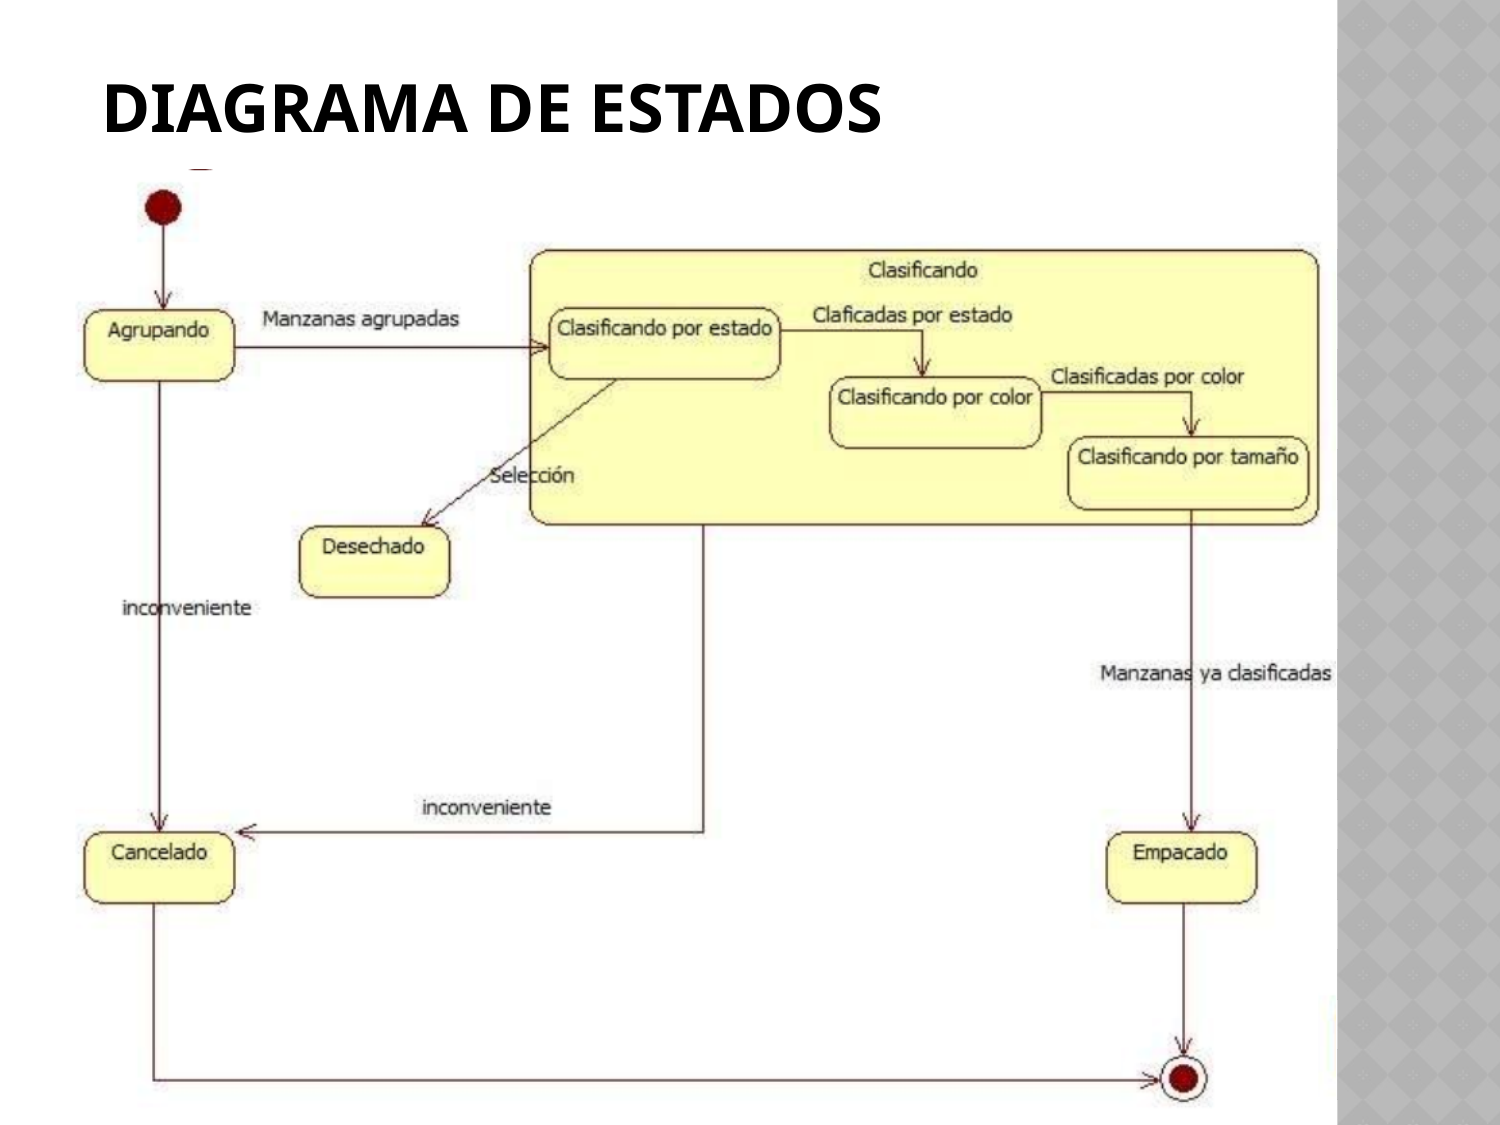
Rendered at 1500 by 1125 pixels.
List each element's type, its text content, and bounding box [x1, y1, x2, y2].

title DIAGRAMA DE ESTADOS [93, 46, 1282, 153]
picture [0, 168, 1337, 1125]
